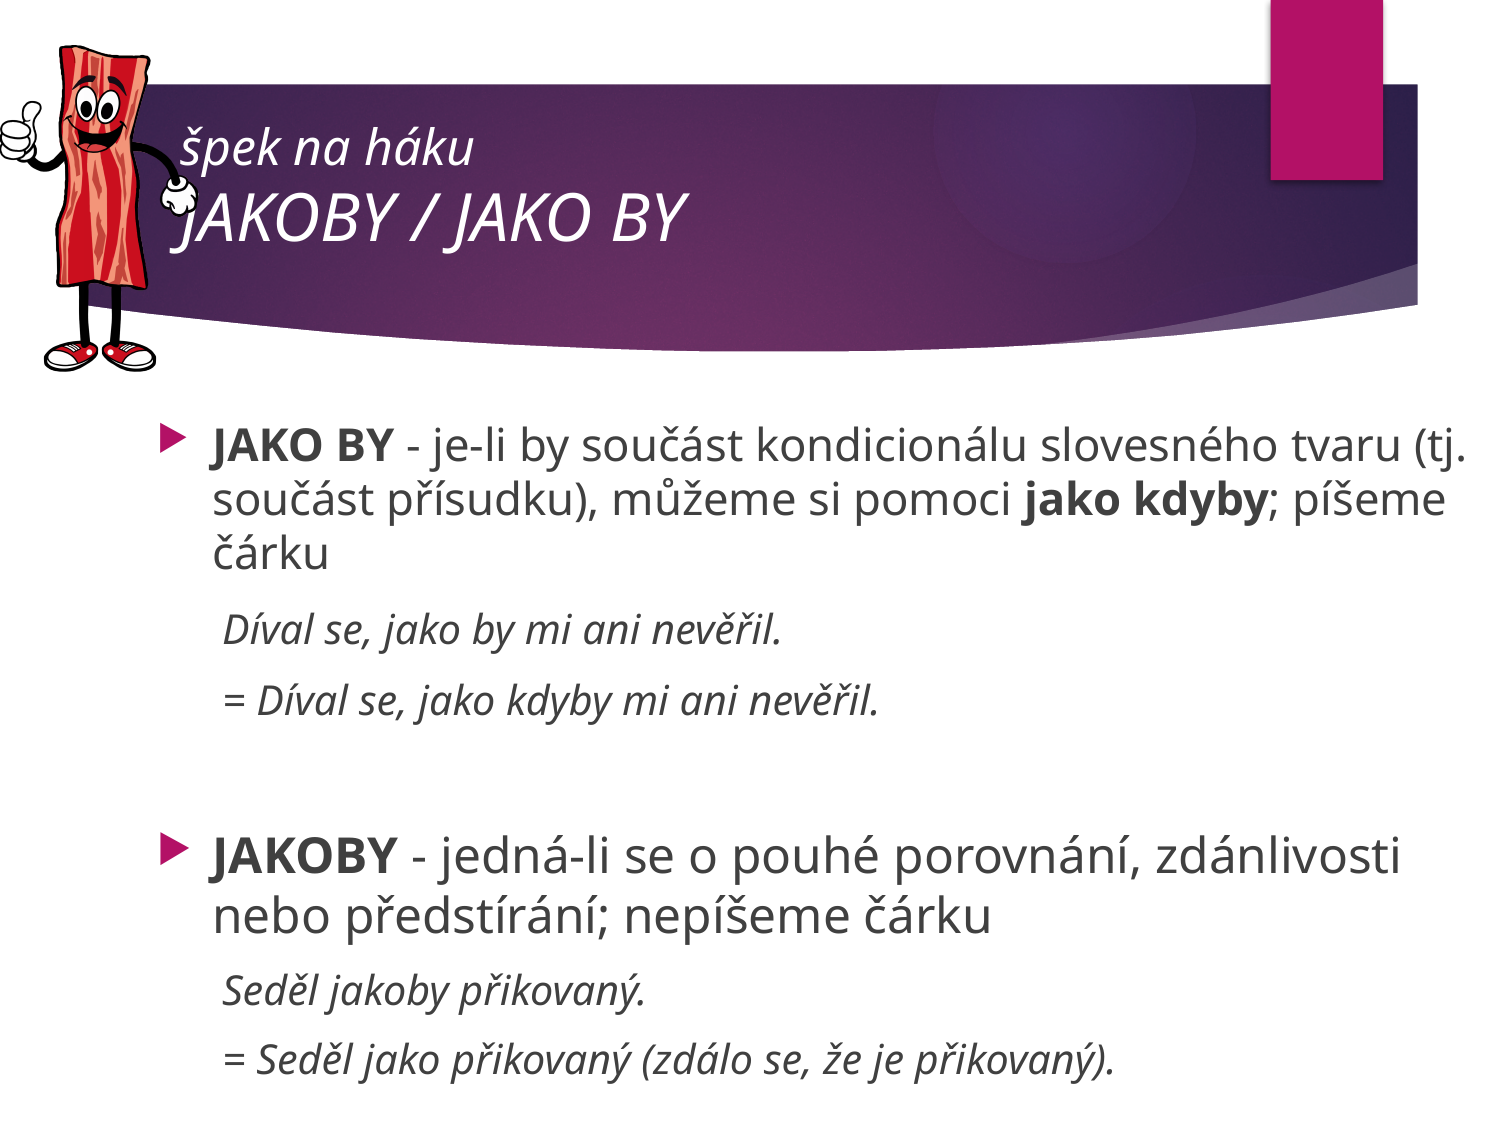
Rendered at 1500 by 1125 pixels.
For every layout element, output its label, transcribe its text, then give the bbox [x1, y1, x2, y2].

list JAKO BY - je-li by součást kondicionálu slovesného tvaru (tj. součást přísudku), můžeme si pomoci jako kdyby; píšeme čárku Díval se, jako by mi ani nevěřil. = Díval se, jako kdyby mi ani nevěřil. JAKOBY - jedná-li se o pouhé porovnání, zdánlivosti nebo předstírání; nepíšeme čárku Seděl jakoby přikovaný. = Seděl jako přikovaný (zdálo se, že je přikovaný). [141, 408, 1500, 1125]
title špek na háku JAKOBY / JAKO BY [225, 101, 1287, 269]
picture [0, 15, 219, 397]
